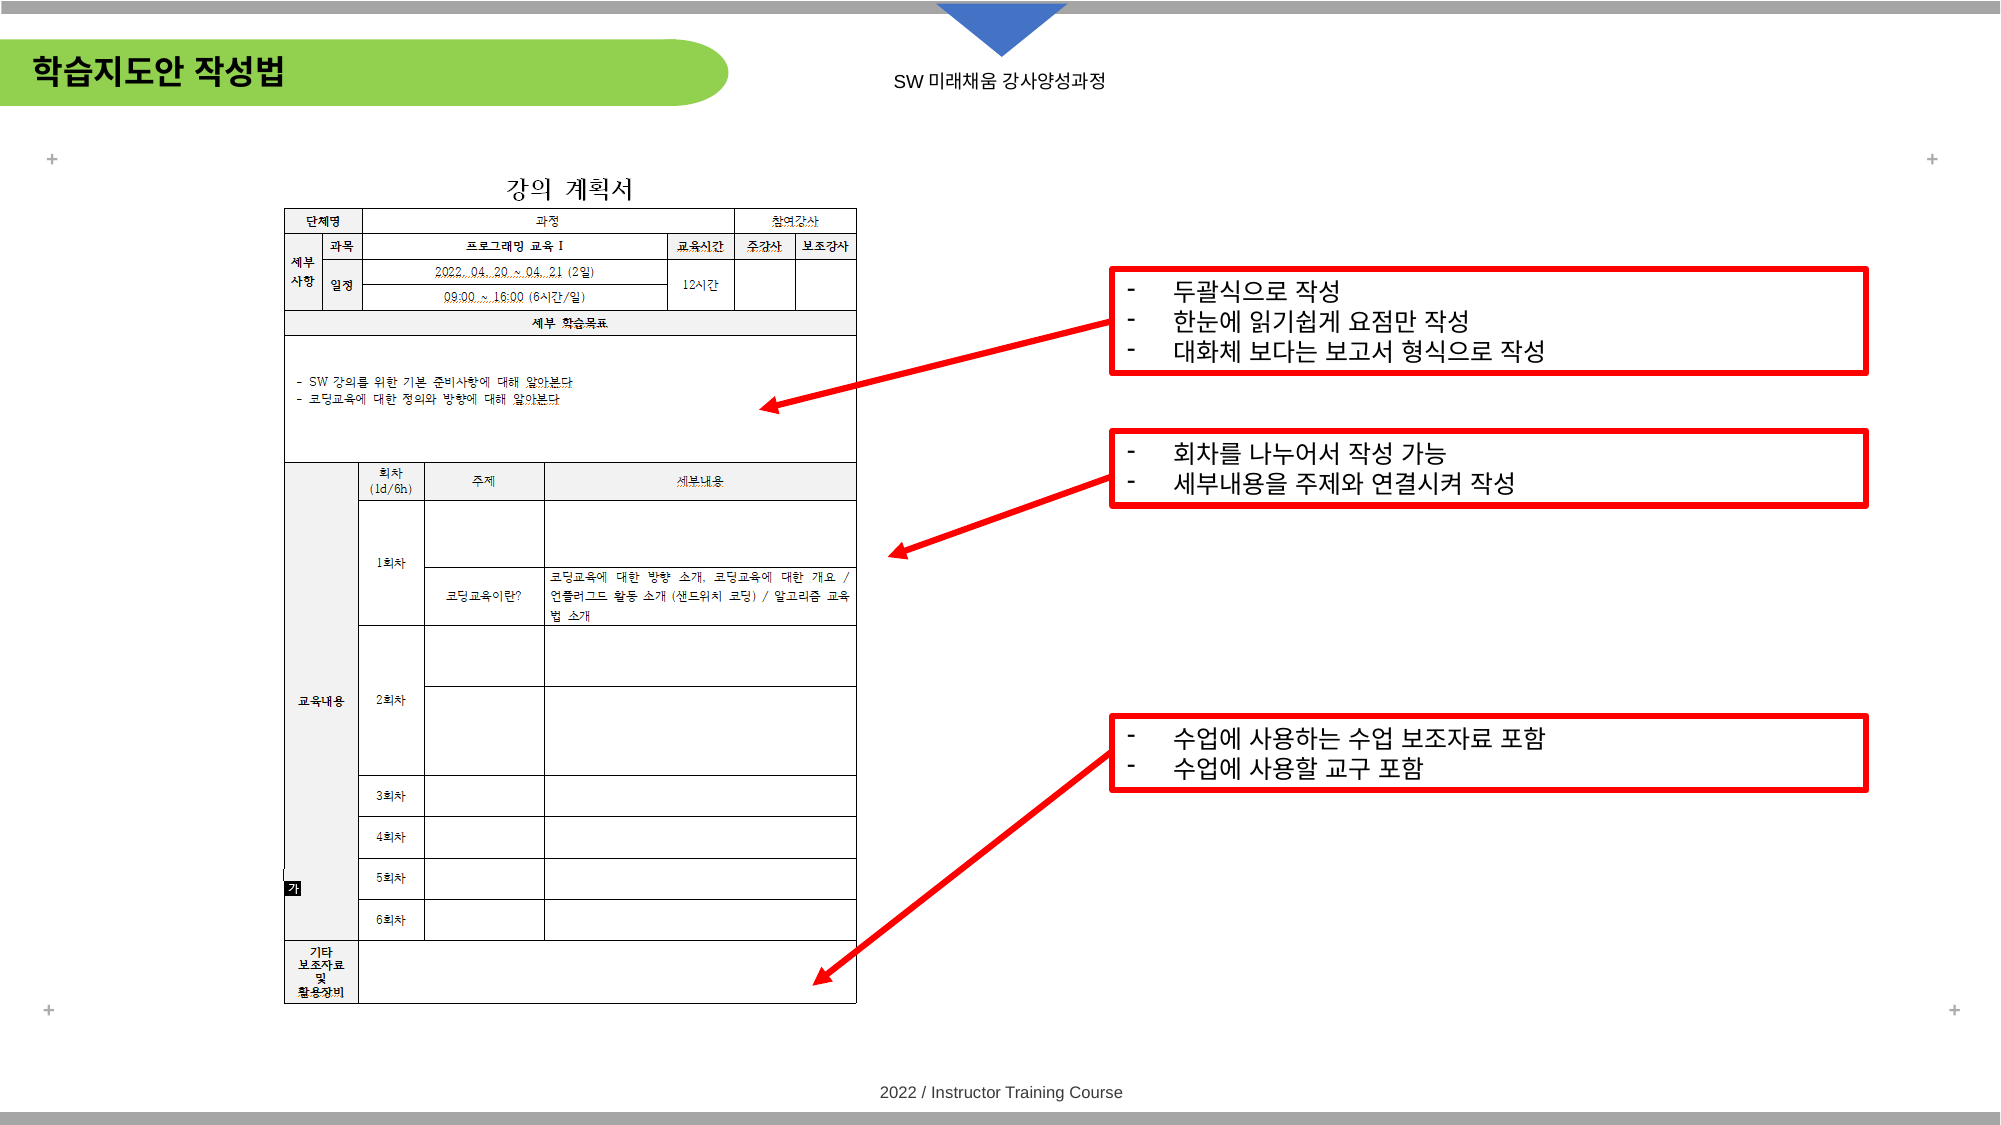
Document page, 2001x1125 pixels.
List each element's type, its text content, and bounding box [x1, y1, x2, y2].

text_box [759, 321, 1113, 410]
picture [276, 174, 873, 1005]
text_box 두괄식으로 작성 한눈에 읽기쉽게 요점만 작성 대화체 보다는 보고서 형식으로 작성 [1112, 268, 1867, 374]
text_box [887, 476, 1113, 557]
title 학습지도안 작성법 [18, 41, 686, 107]
text_box 회차를 나누어서 작성 가능 세부내용을 주제와 연결시켜 작성 [1112, 430, 1867, 506]
text_box 수업에 사용하는 수업 보조자료 포함 수업에 사용할 교구 포함 [1112, 715, 1867, 791]
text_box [812, 751, 1113, 986]
